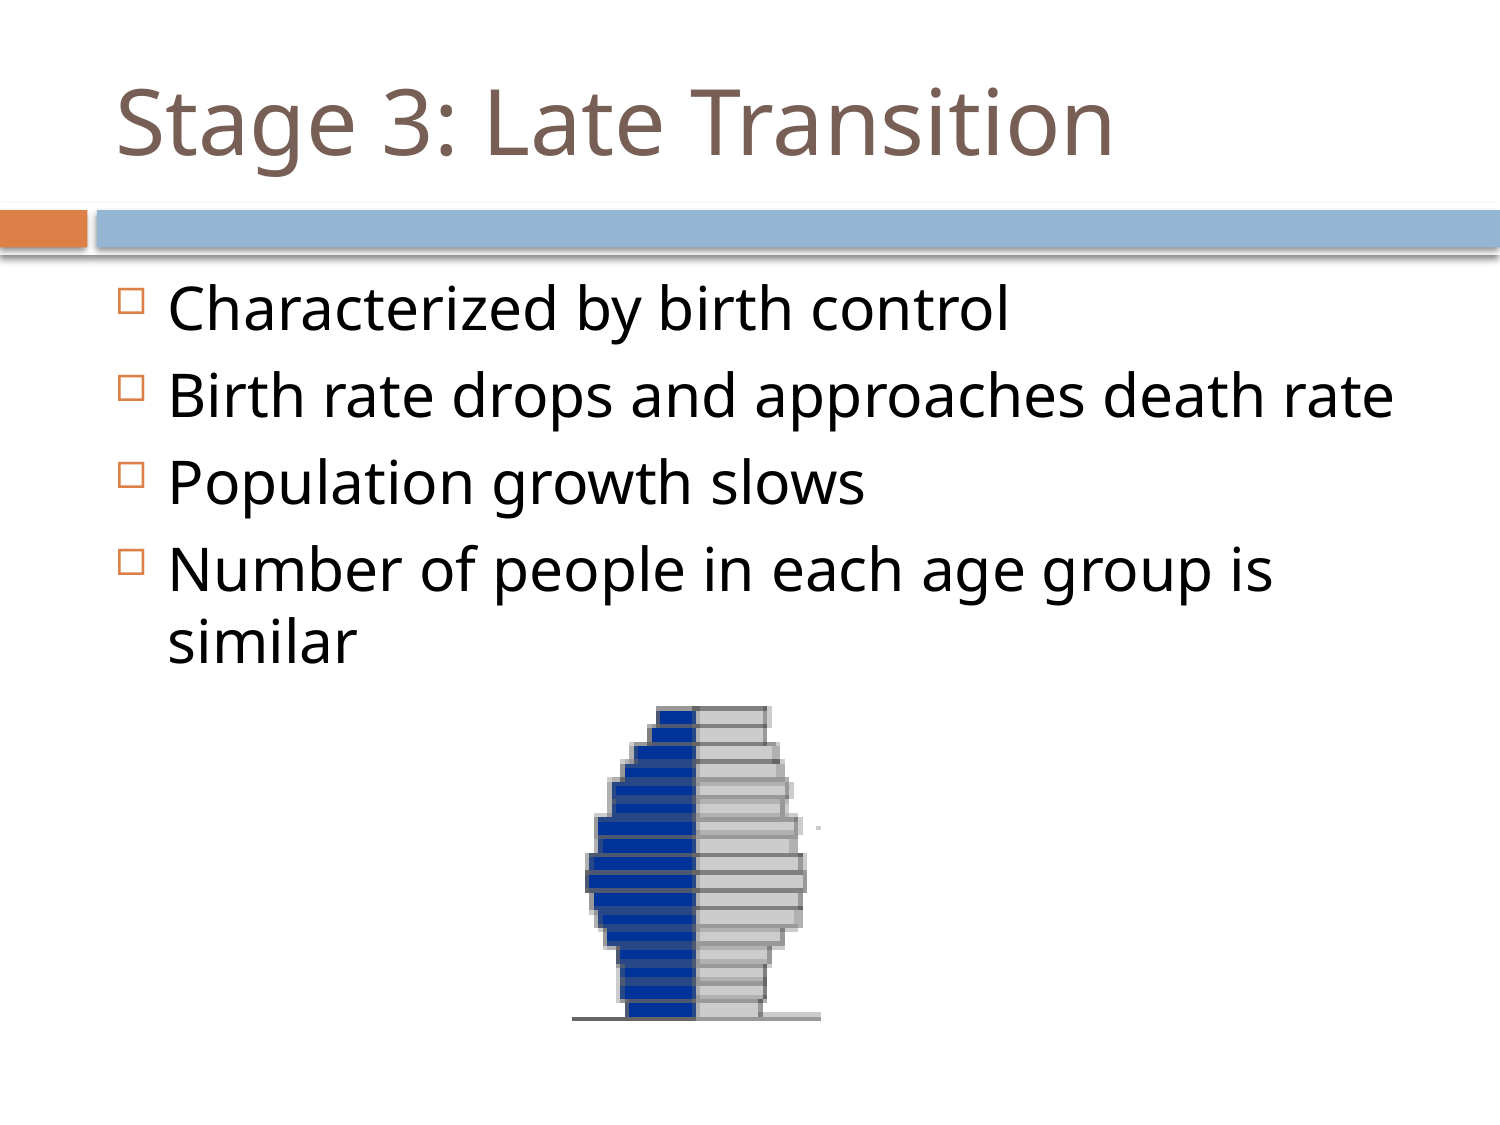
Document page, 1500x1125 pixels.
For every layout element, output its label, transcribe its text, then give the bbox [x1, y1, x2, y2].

picture [572, 680, 822, 1036]
list Characterized by birth control Birth rate drops and approaches death rate Population growth slows Number of people in each age group is similar [100, 262, 1438, 1000]
title Stage 3: Late Transition [100, 37, 1438, 200]
